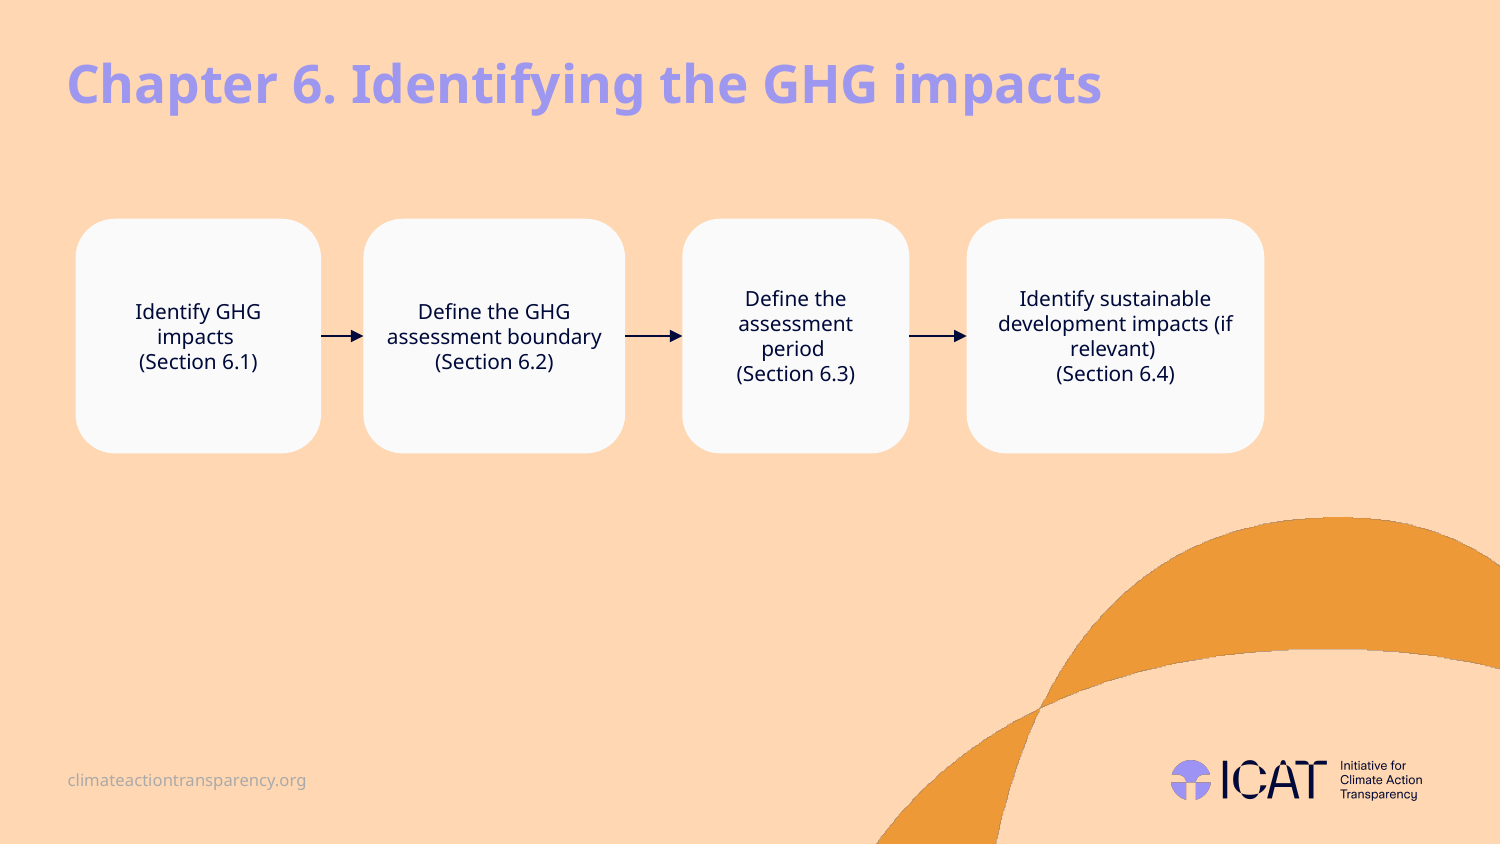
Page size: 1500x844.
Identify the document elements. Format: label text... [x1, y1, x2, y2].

text_box Identify GHG impacts (Section 6.1) [75, 218, 322, 454]
text_box Identify sustainable development impacts (if relevant) (Section 6.4) [966, 218, 1265, 454]
text_box Define the GHG assessment boundary (Section 6.2) [363, 218, 626, 454]
text_box Define the assessment period (Section 6.3) [682, 218, 910, 454]
picture [796, 517, 1500, 844]
title Chapter 6. Identifying the GHG impacts [51, 35, 1449, 130]
